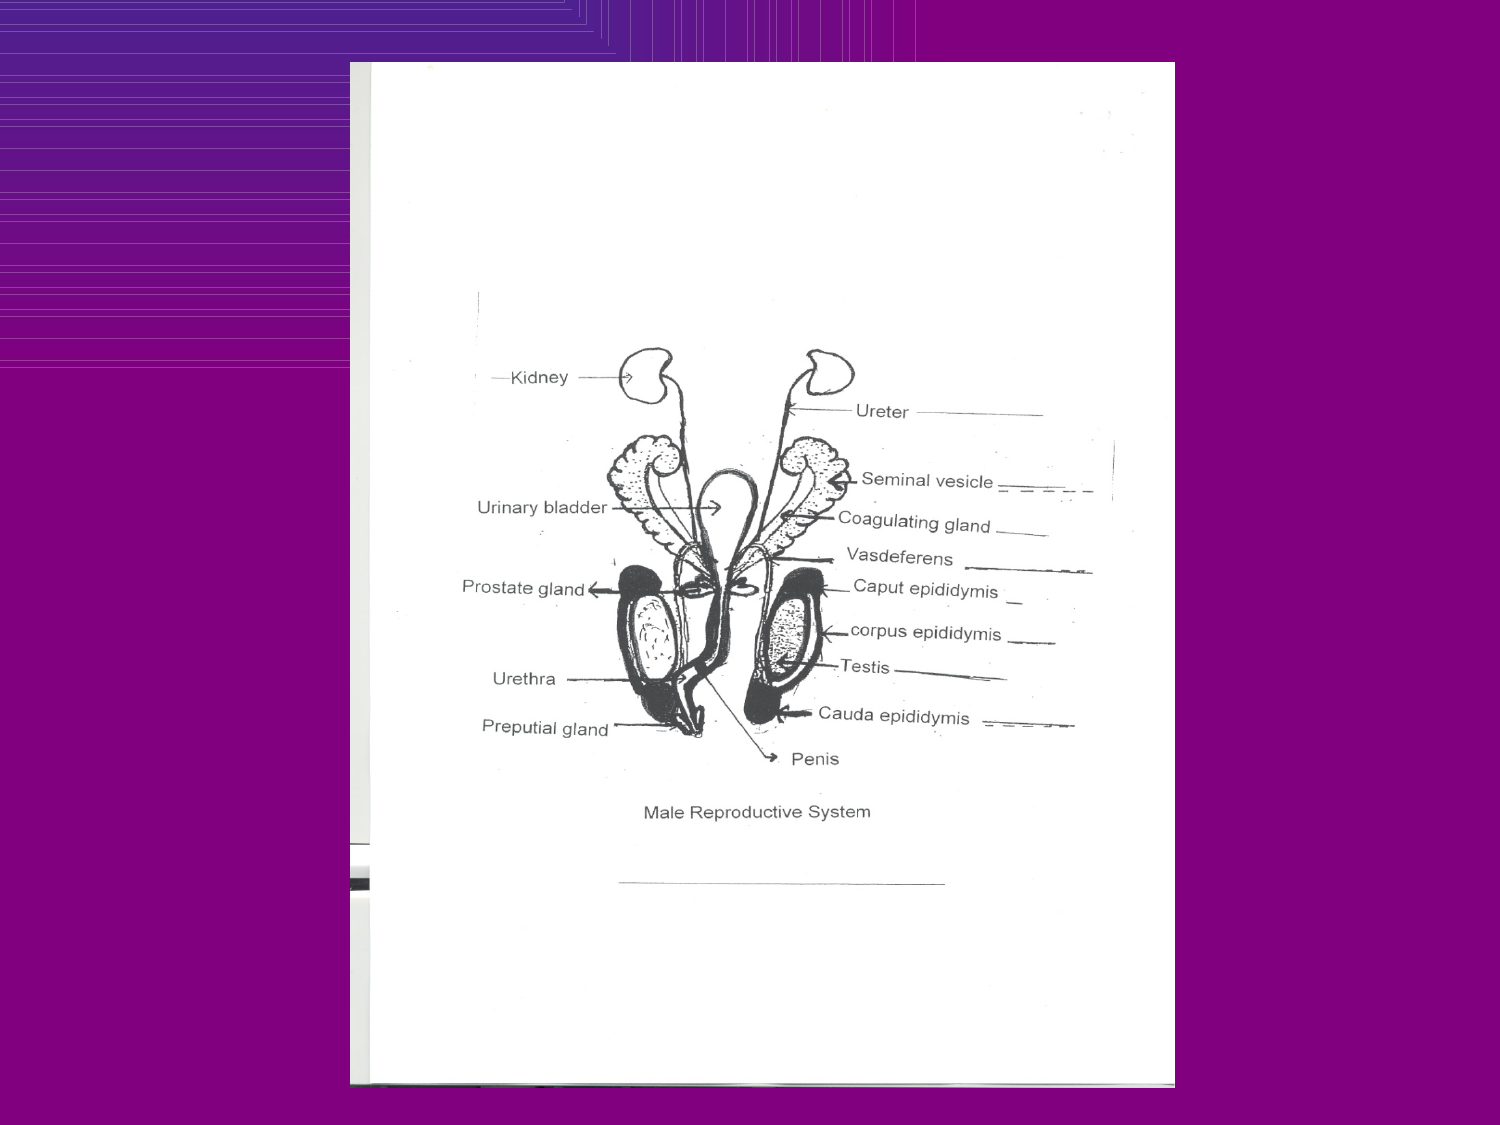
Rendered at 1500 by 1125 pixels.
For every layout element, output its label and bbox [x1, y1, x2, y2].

picture [349, 62, 1176, 1088]
